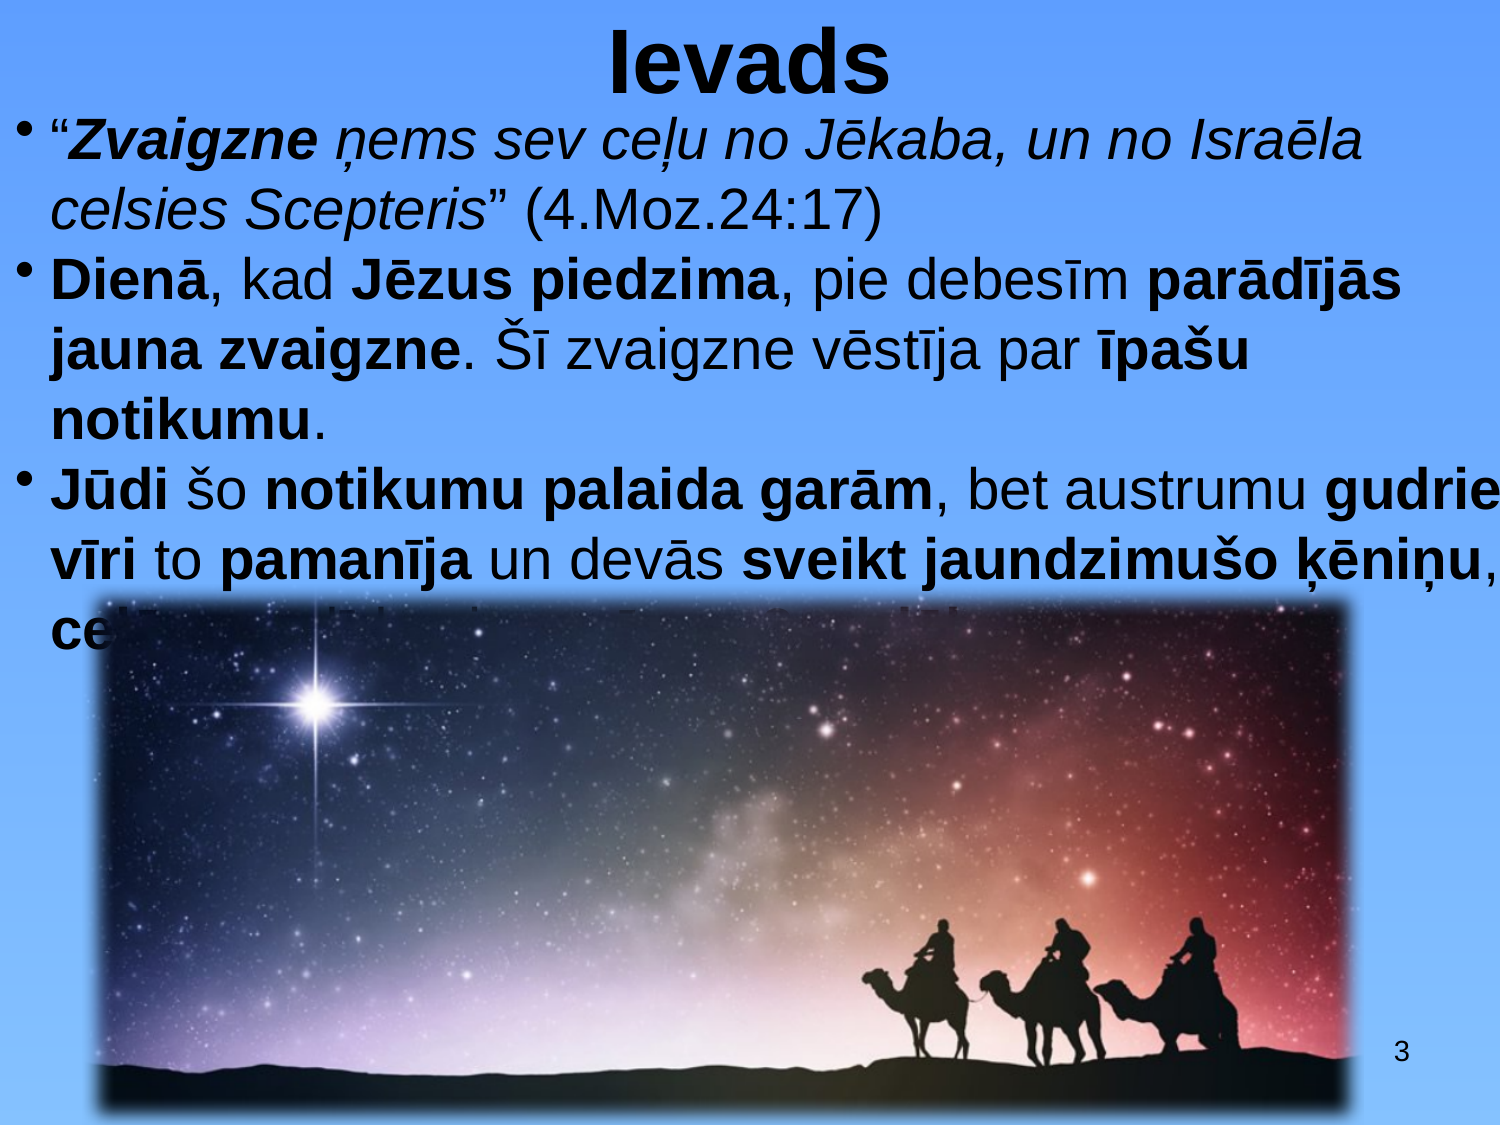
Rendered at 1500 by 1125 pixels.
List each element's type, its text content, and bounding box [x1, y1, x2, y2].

picture [81, 583, 1364, 1125]
title Ievads [0, 0, 1500, 93]
slide_number 3 [1369, 1024, 1426, 1103]
text_box “Zvaigzne ņems sev ceļu no Jēkaba, un no Israēla celsies Scepteris” (4.Moz.24:17) Dienā, kad Jēzus piedzima, pie debesīm parādījās jauna zvaigzne. Šī zvaigzne vēstīja par īpašu notikumu. Jūdi šo notikumu palaida garām, bet austrumu gudrie vīri to pamanīja un devās sveikt jaundzimušo ķēniņu, ceļā pavadīdami apmēram 2 nedēļas. [0, 93, 1500, 669]
